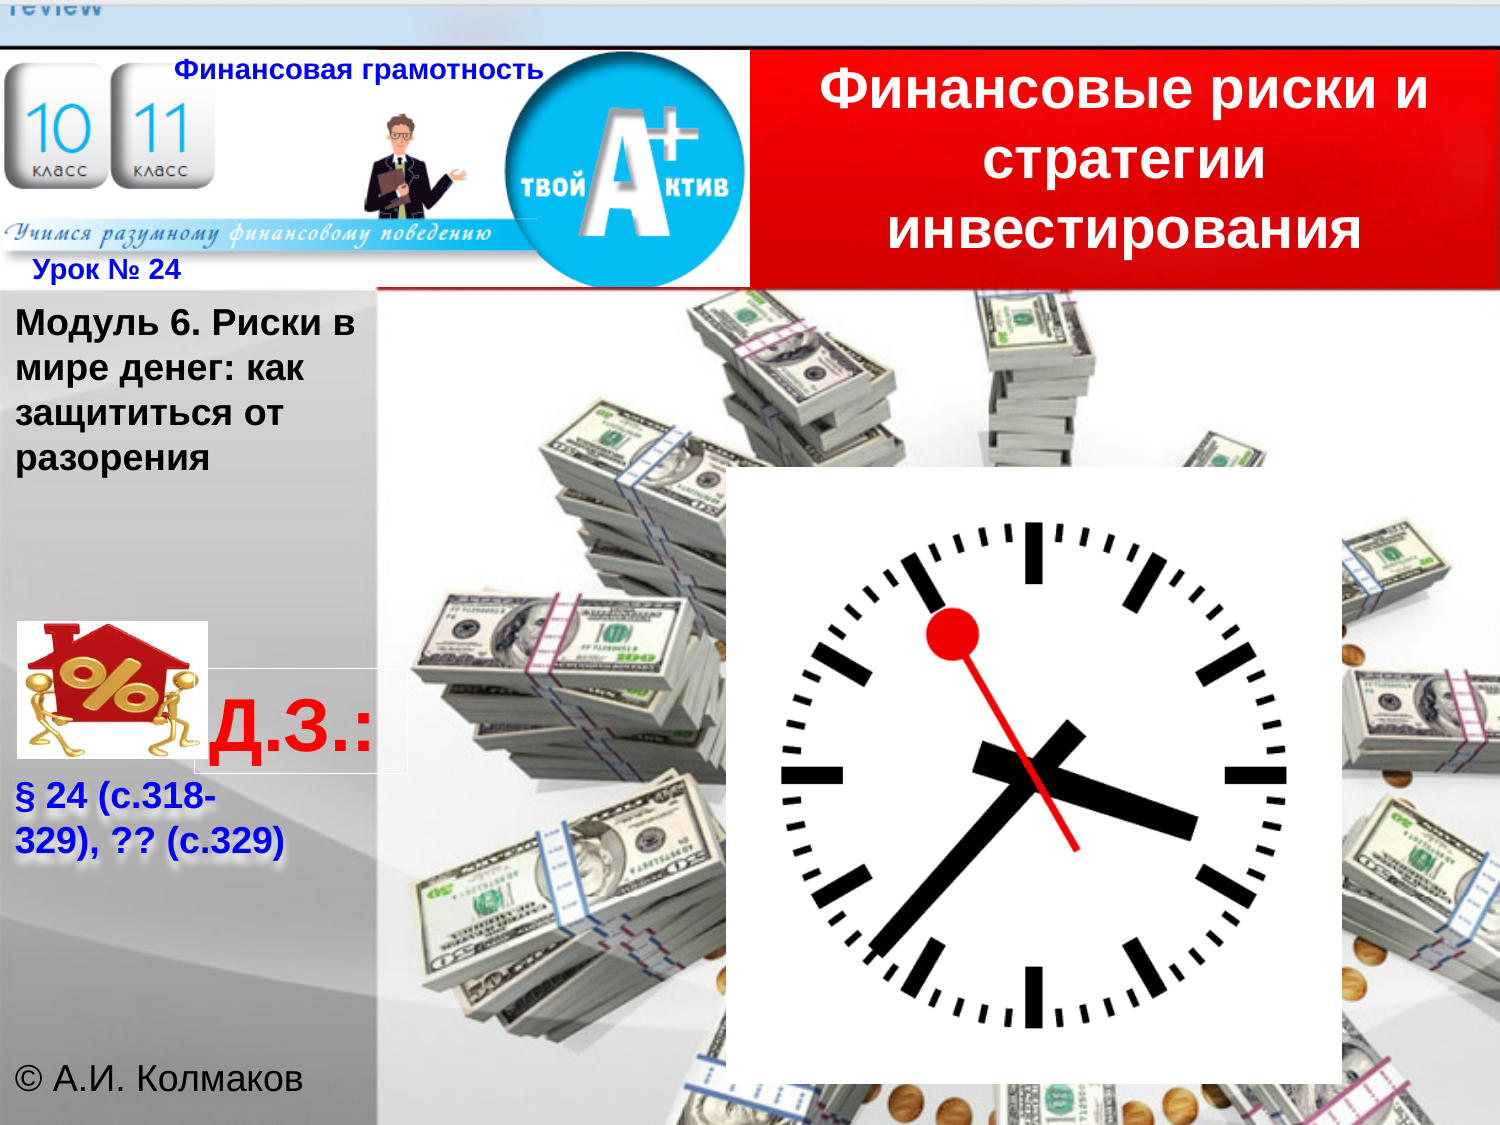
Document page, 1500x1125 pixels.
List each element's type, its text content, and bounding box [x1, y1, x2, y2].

text_box Финансовая грамотность [159, 42, 561, 48]
text_box © А.И. Колмаков [0, 1046, 373, 1105]
text_box Финансовые риски и стратегии инвестирования [749, 42, 1500, 291]
text_box § 24 (с.318-329), ?? (с.329) [0, 763, 373, 868]
text_box Д.З.: [211, 668, 408, 774]
picture [0, 0, 1500, 1125]
text_box Модуль 6. Риски в мире денег: как защититься от разорения [0, 294, 372, 486]
